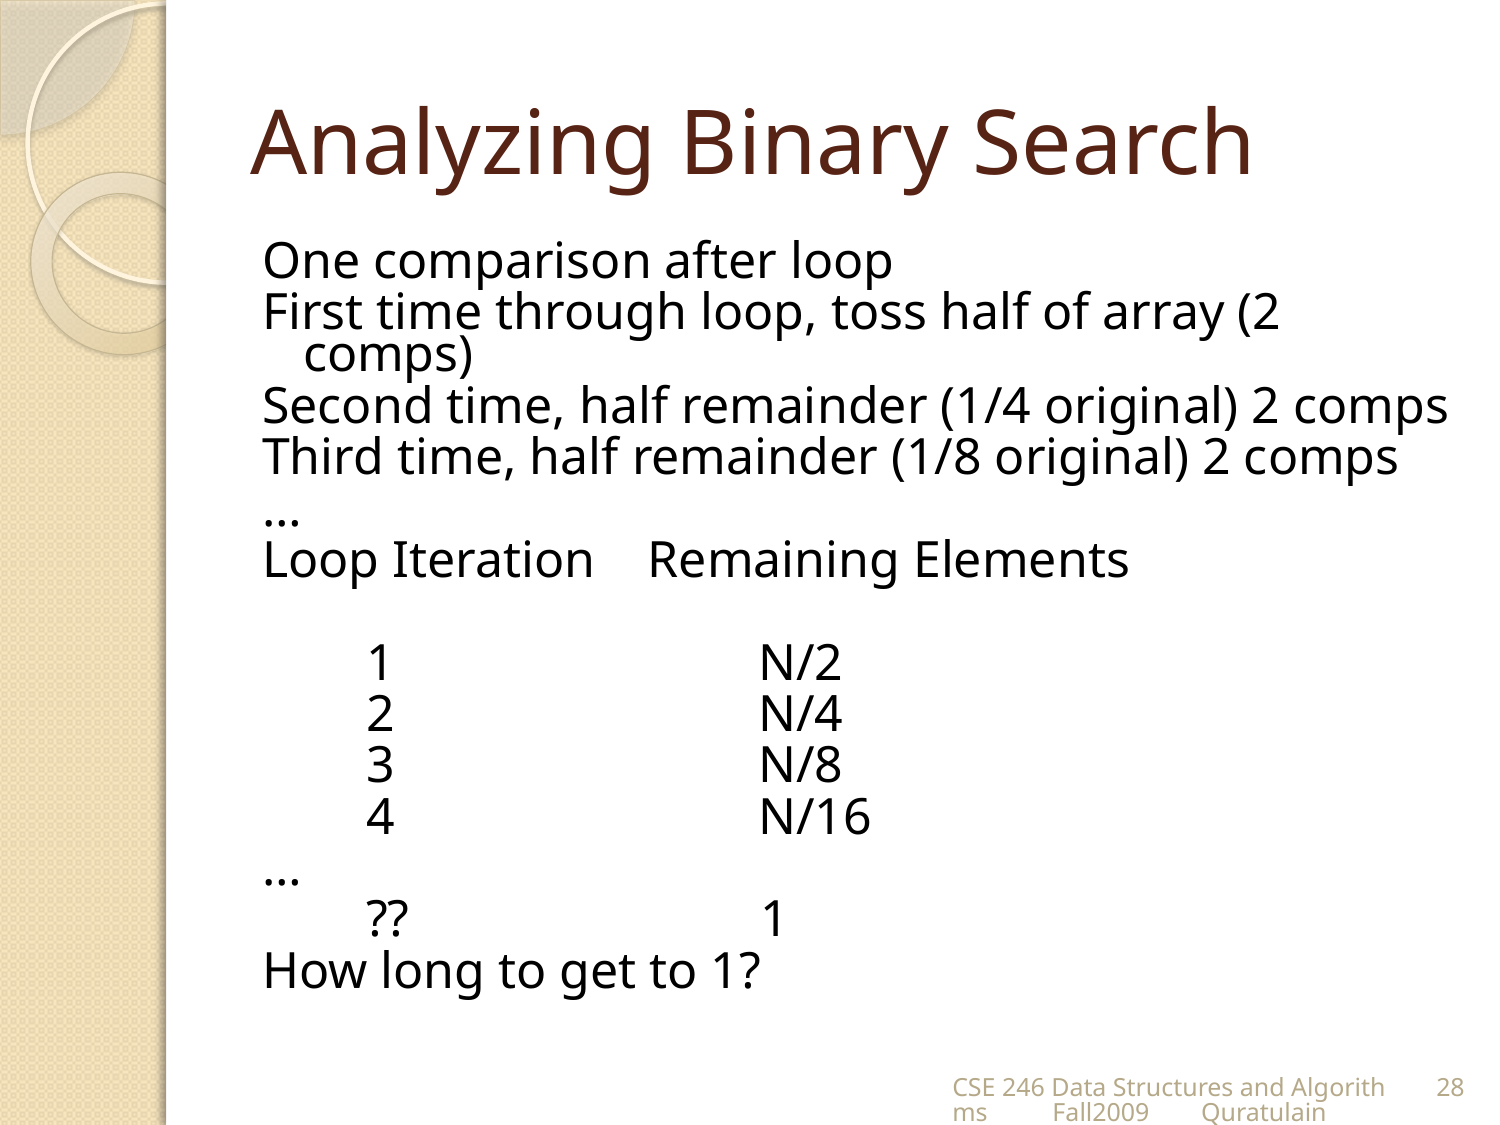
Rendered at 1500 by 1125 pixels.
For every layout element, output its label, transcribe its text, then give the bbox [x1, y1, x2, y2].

title Analyzing Binary Search [235, 45, 1466, 233]
footer CSE 246 Data Structures and Algorithms Fall2009 Quratulain [937, 1034, 1413, 1113]
list One comparison after loop First time through loop, toss half of array (2 comps) Second time, half remainder (1/4 original) 2 comps Third time, half remainder (1/8 original) 2 comps … Loop Iteration Remaining Elements 1 N/2 2 N/4 3 N/8 4 N/16 … ?? 1 How long to get to 1? [235, 237, 1466, 1025]
slide_number 28 [1413, 1034, 1488, 1113]
